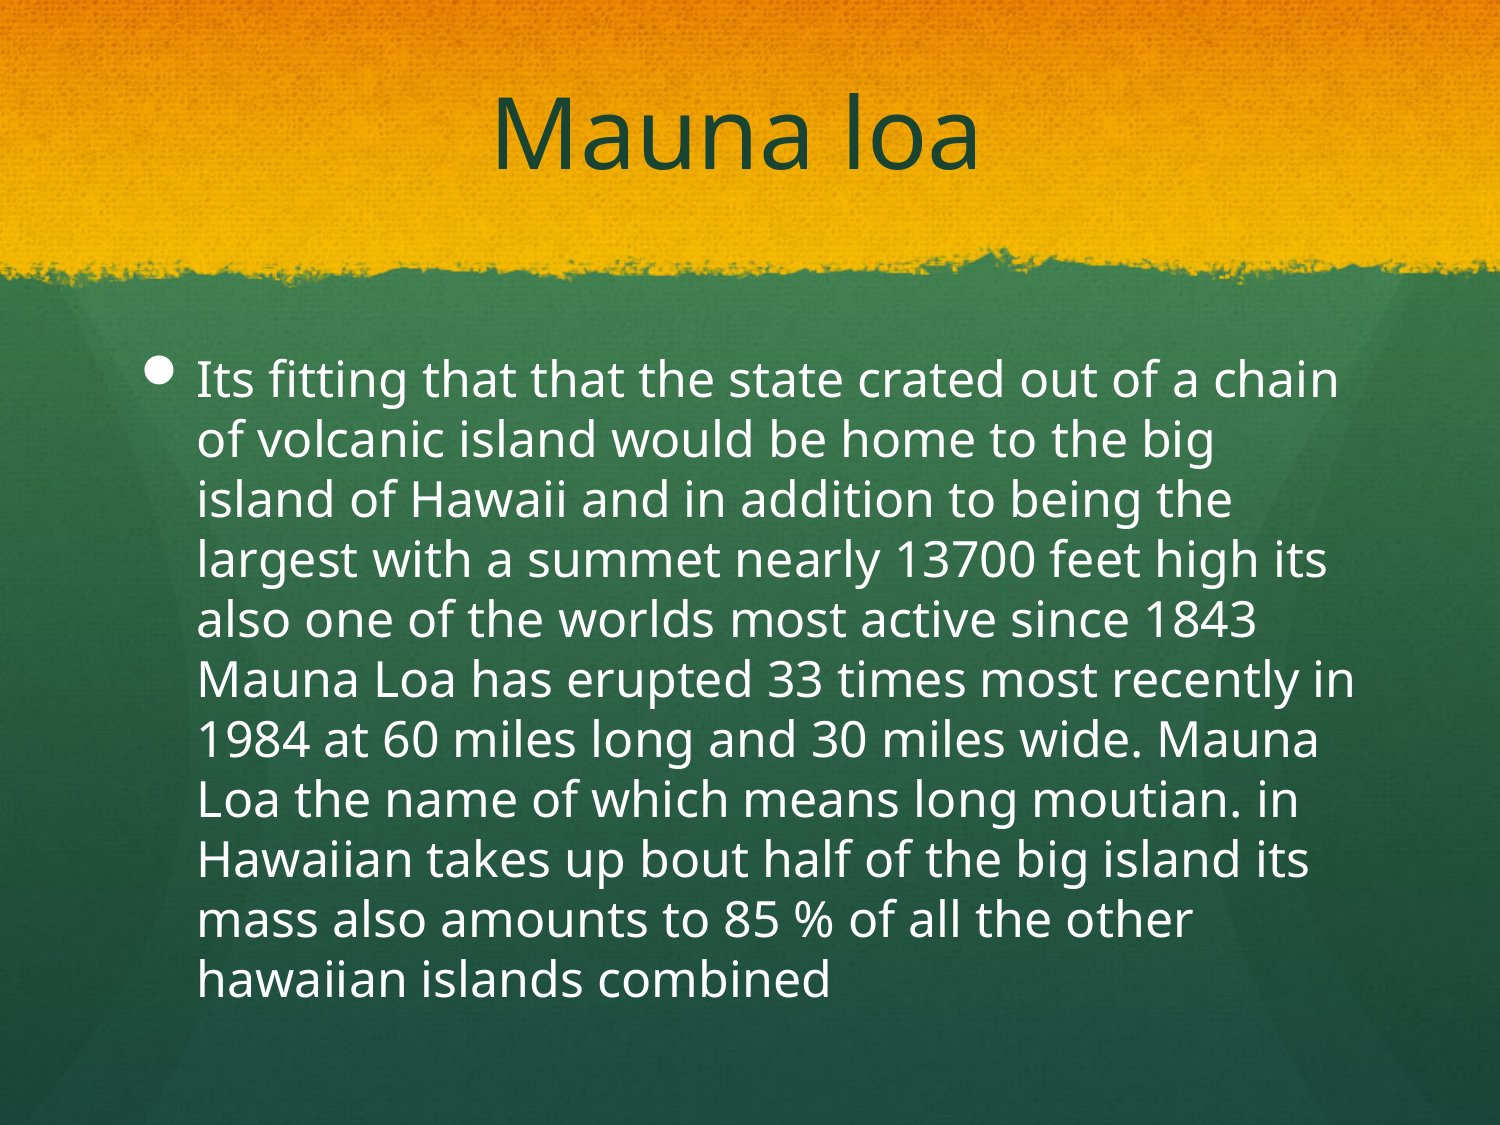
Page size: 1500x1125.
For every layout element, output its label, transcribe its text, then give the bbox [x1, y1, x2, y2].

list Its fitting that that the state crated out of a chain of volcanic island would be home to the big island of Hawaii and in addition to being the largest with a summet nearly 13700 feet high its also one of the worlds most active since 1843 Mauna Loa has erupted 33 times most recently in 1984 at 60 miles long and 30 miles wide. Mauna Loa the name of which means long moutian. in Hawaiian takes up bout half of the big island its mass also amounts to 85 % of all the other hawaiian islands combined [125, 339, 1375, 1026]
title Mauna loa [125, 13, 1375, 246]
picture [0, 0, 1500, 1125]
